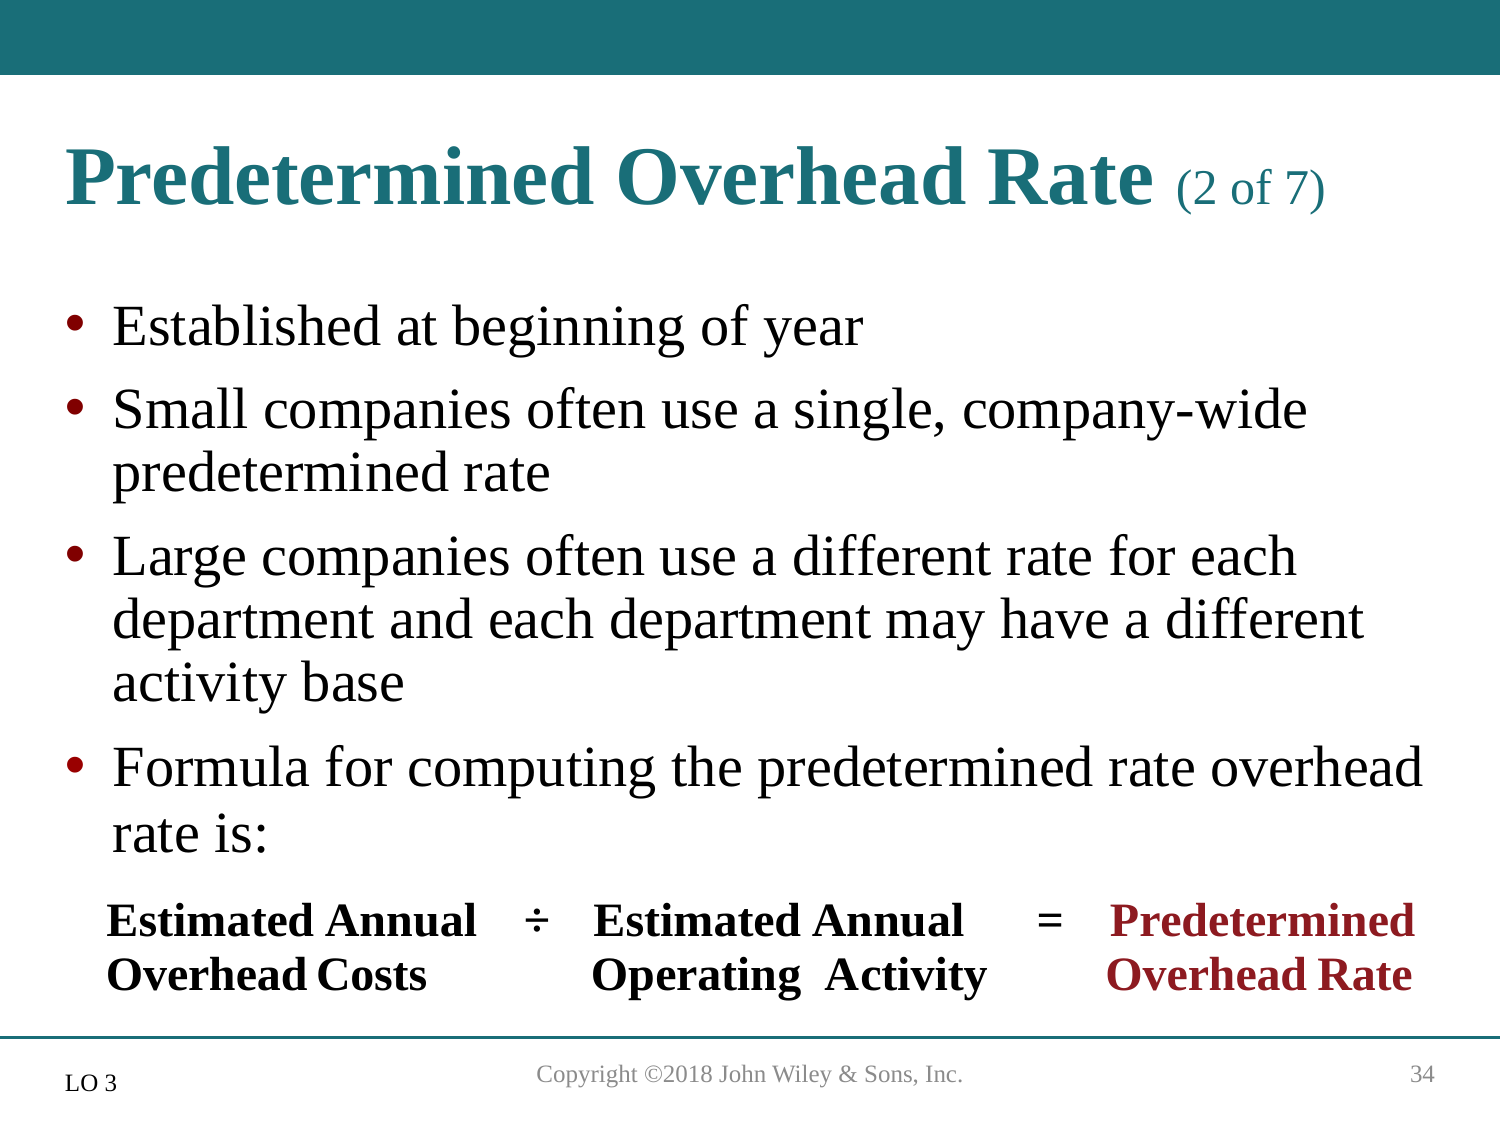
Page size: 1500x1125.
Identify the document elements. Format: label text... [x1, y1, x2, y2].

slide_number 34 [1059, 1042, 1450, 1103]
footer Copyright ©2018 John Wiley & Sons, Inc. [496, 1042, 1004, 1103]
title Predetermined Overhead Rate (2 of 7) [50, 125, 1450, 256]
list L O 3 [50, 1062, 150, 1113]
list Established at beginning of year Small companies often use a single, company-wide predetermined rate Large companies often use a different rate for each department and each department may have a different activity base Formula for computing the predetermined rate overhead rate is: [50, 287, 1450, 863]
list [99, 892, 1435, 1013]
